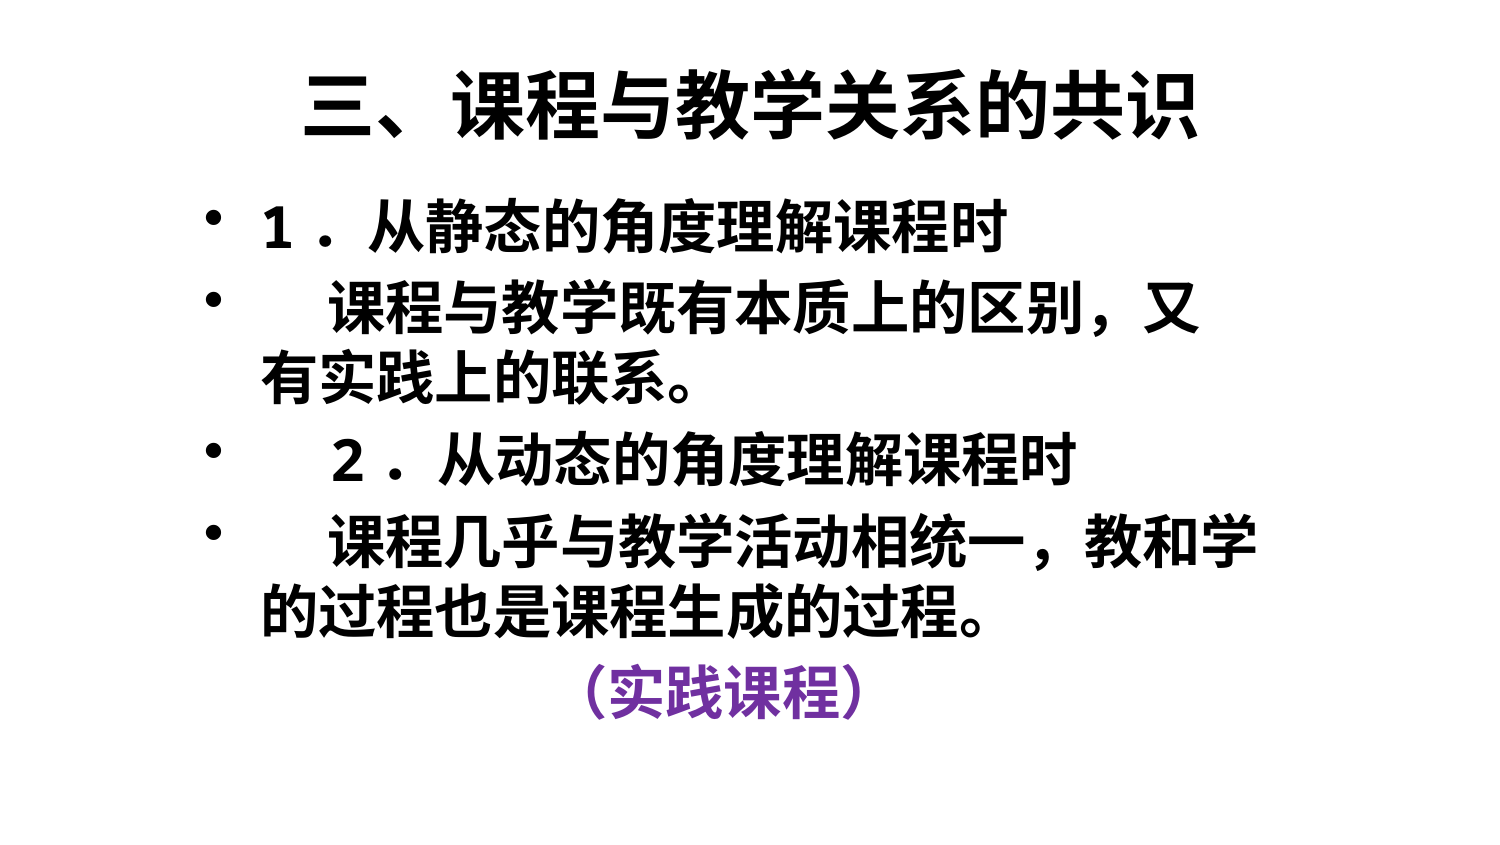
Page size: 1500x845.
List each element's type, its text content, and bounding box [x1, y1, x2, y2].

list 1．从静态的角度理解课程时 课程与教学既有本质上的区别，又 有实践上的联系。 2．从动态的角度理解课程时 课程几乎与教学活动相统一，教和学的过程也是课程生成的过程。 （实践课程） [188, 182, 1312, 746]
title 三、课程与教学关系的共识 [74, 33, 1426, 175]
